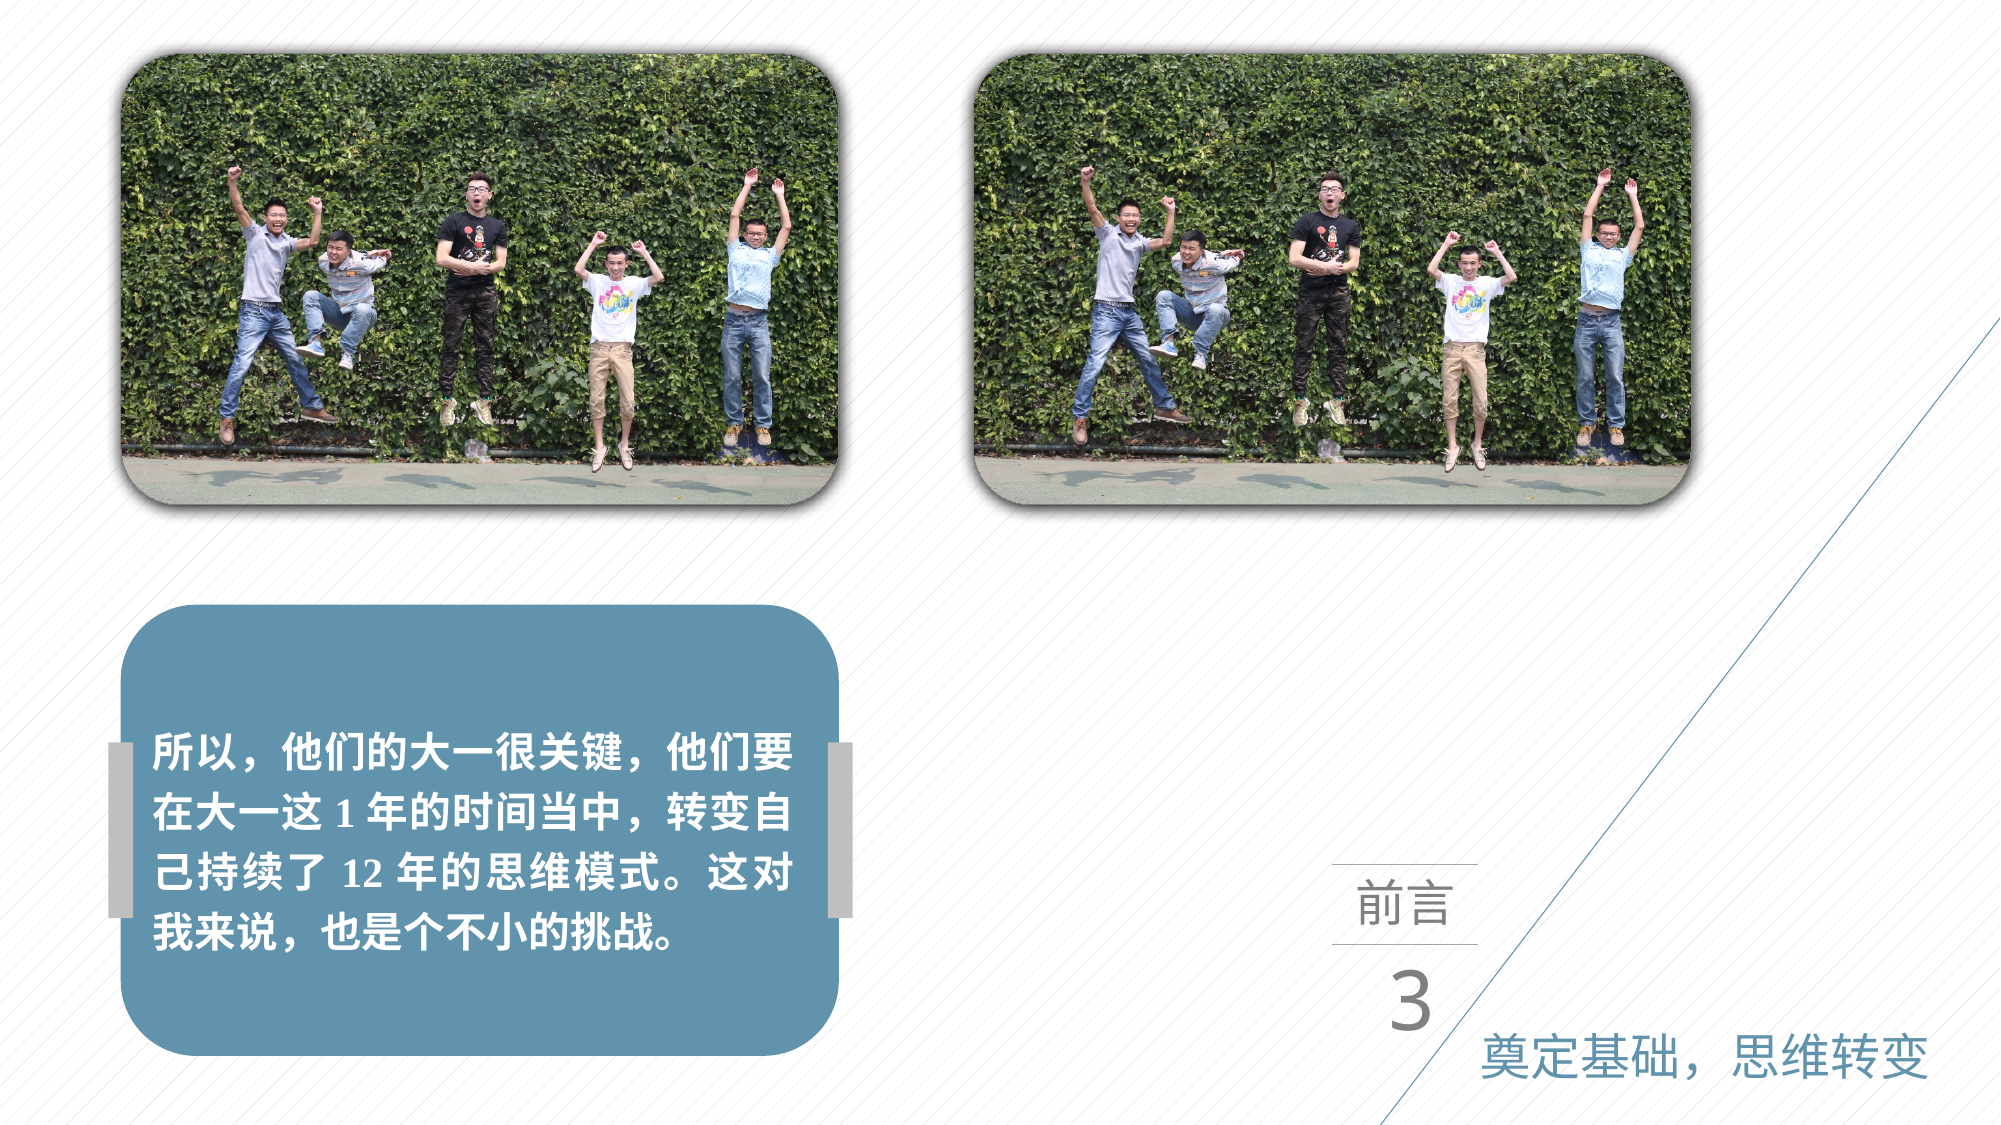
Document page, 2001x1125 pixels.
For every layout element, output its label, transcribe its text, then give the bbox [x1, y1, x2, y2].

text_box [827, 741, 854, 919]
picture [120, 53, 839, 505]
text_box [119, 603, 840, 1057]
picture [973, 53, 1692, 505]
text_box [107, 741, 133, 919]
text_box 所以，他们的大一很关键，他们要在大一这1年的时间当中，转变自己持续了12年的思维模式。这对我来说，也是个不小的挑战。 [133, 703, 814, 969]
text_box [1258, 100, 2000, 1125]
